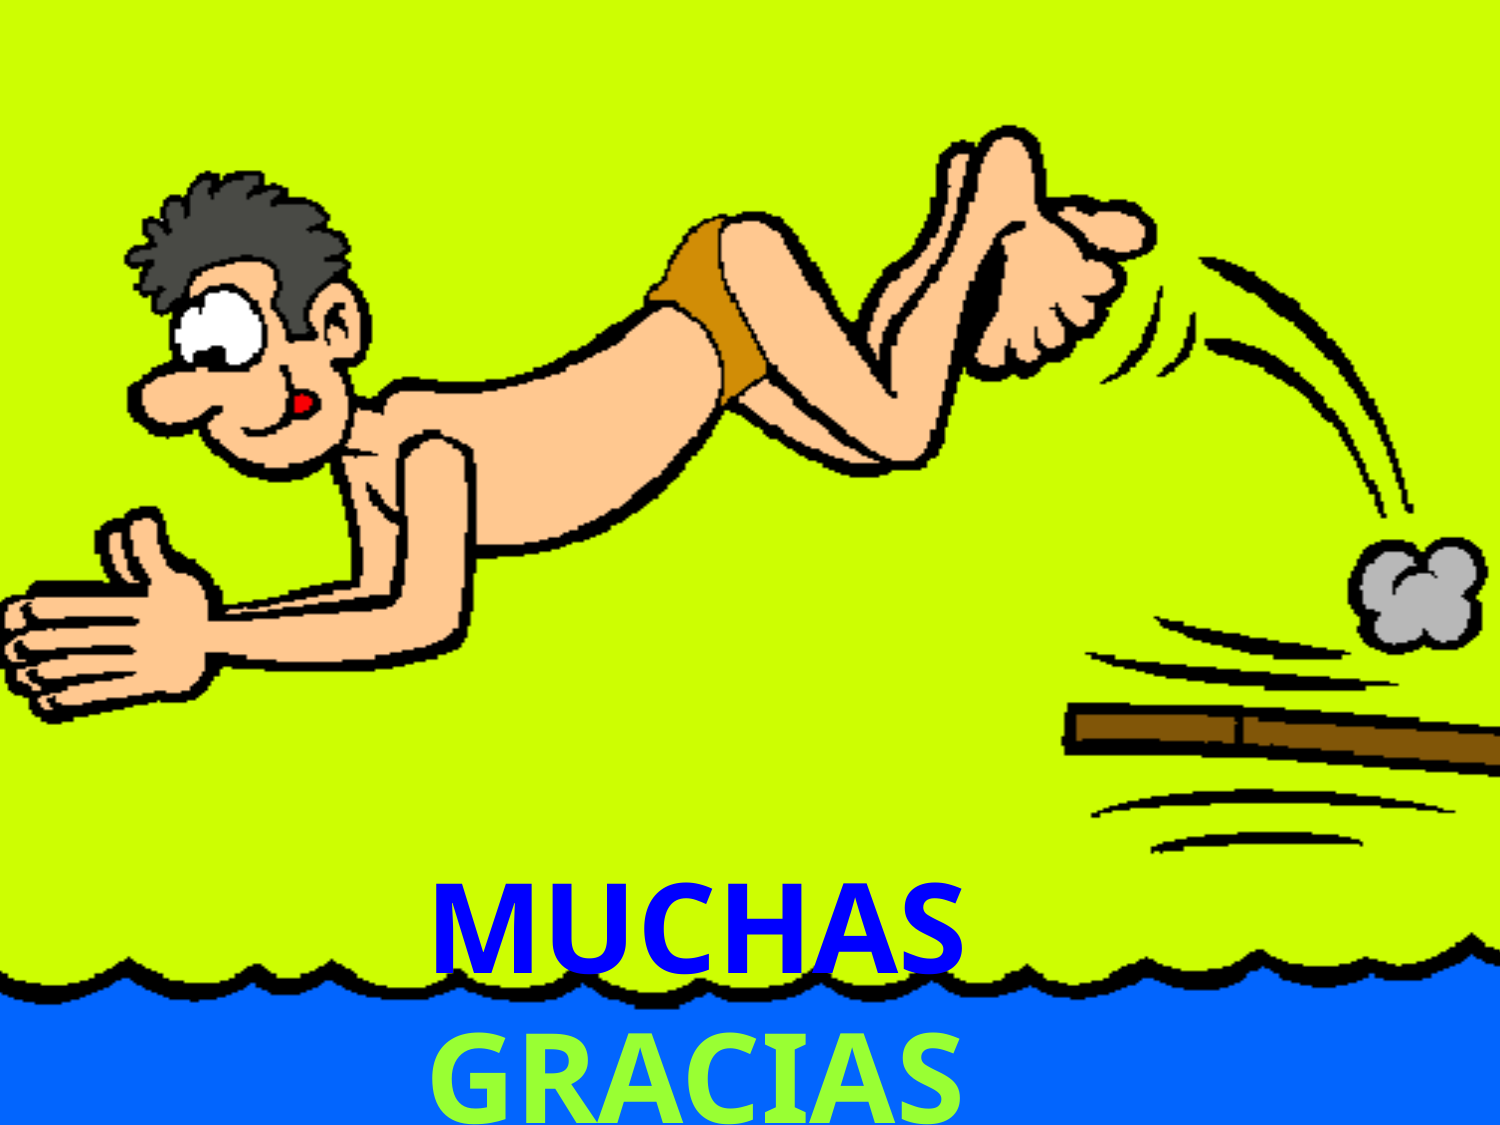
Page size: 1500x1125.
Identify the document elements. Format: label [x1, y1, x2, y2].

list [0, 0, 1500, 1125]
